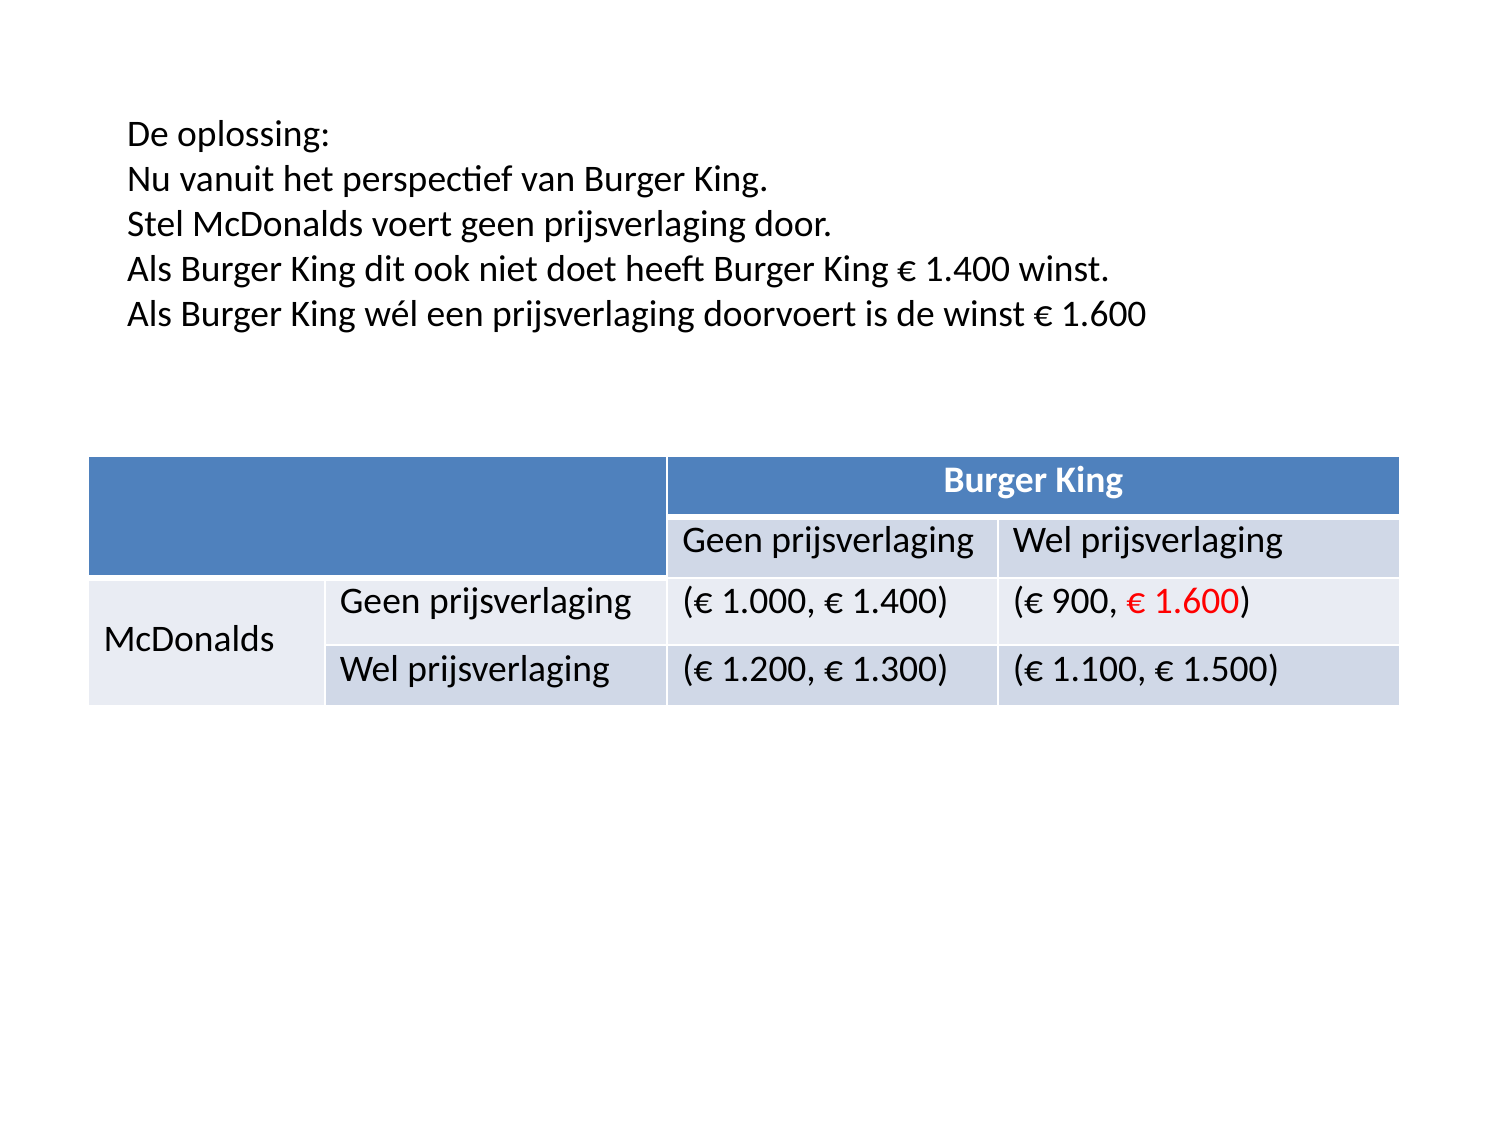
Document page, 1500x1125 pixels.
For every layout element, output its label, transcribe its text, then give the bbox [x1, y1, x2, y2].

table_cell Geen prijsverlaging [326, 581, 666, 644]
table_cell (€ 1.000, € 1.400) [668, 579, 997, 644]
text_box De oplossing: Nu vanuit het perspectief van Burger King. Stel McDonalds voert geen prijsverlaging door. Als Burger King dit ook niet doet heeft Burger King € 1.400 winst. Als Burger King wél een prijsverlaging doorvoert is de winst € 1.600 [112, 101, 1306, 342]
table_header [89, 457, 666, 575]
table_cell Wel prijsverlaging [326, 646, 666, 705]
table_header Burger King [668, 457, 1399, 514]
table_cell McDonalds [89, 581, 324, 705]
table_cell (€ 1.100, € 1.500) [999, 646, 1399, 705]
table_cell (€ 1.200, € 1.300) [668, 646, 997, 705]
table_cell Geen prijsverlaging [668, 520, 997, 577]
table_cell Wel prijsverlaging [999, 520, 1399, 577]
table_cell (€ 900, € 1.600) [999, 579, 1399, 644]
